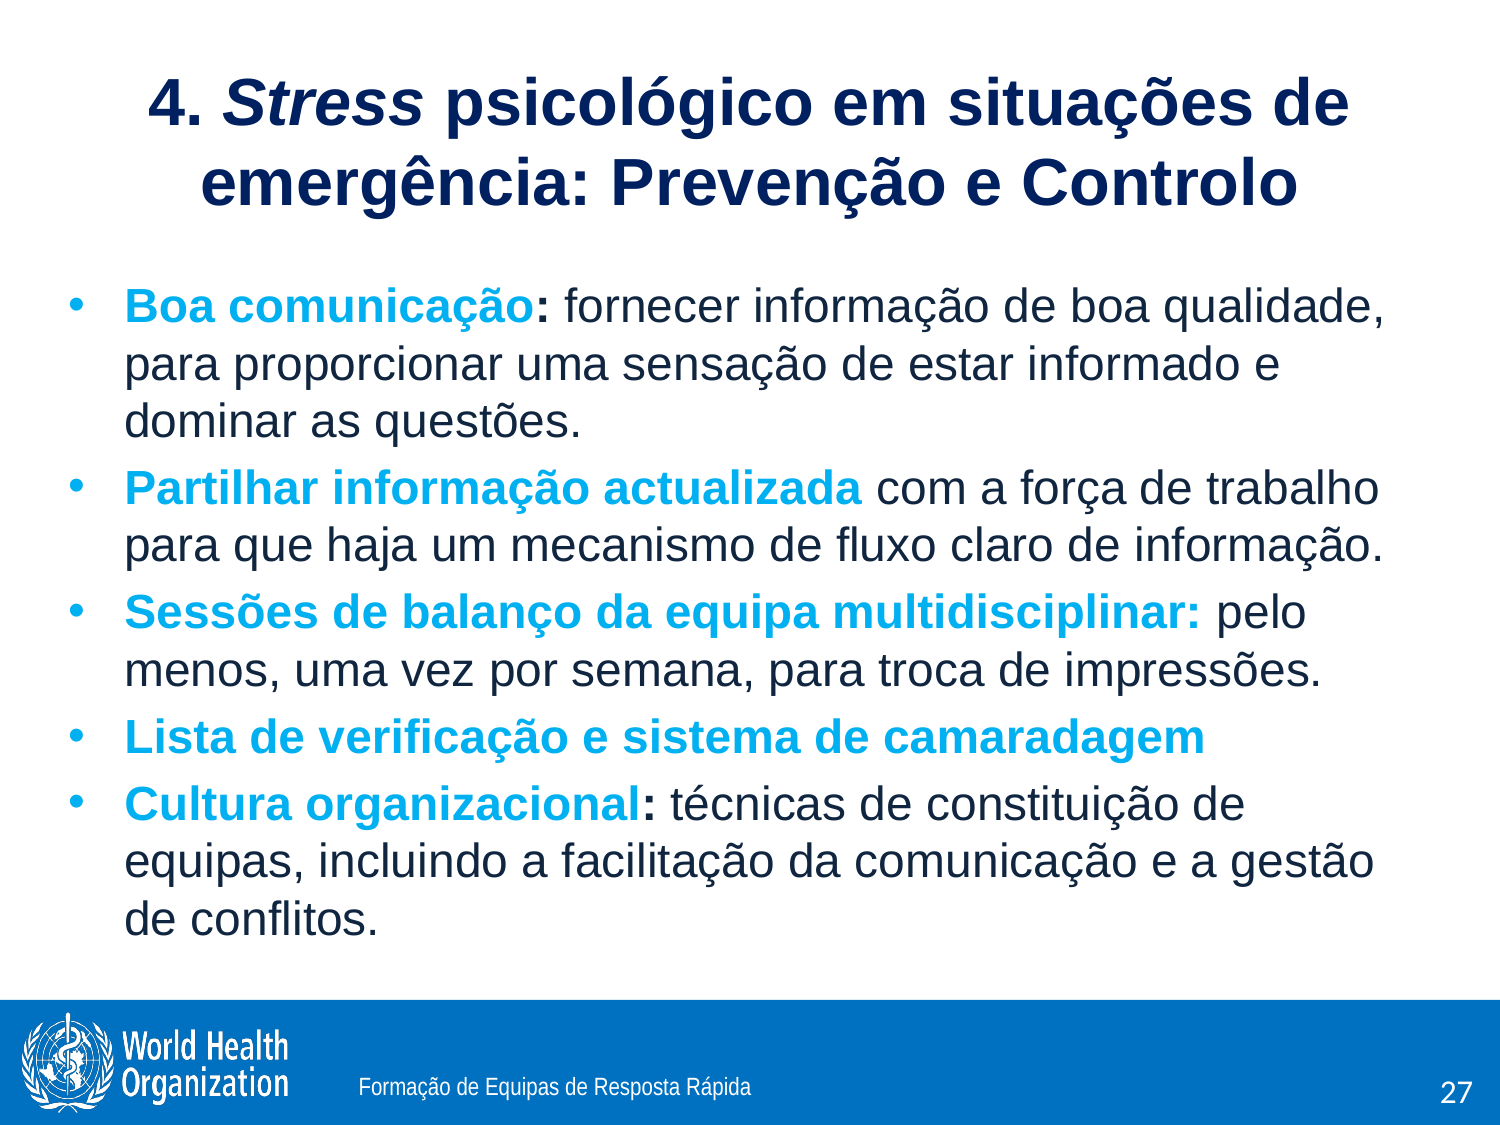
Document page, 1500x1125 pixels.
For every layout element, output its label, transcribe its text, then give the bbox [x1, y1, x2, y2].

list Boa comunicação: fornecer informação de boa qualidade, para proporcionar uma sensação de estar informado e dominar as questões. Partilhar informação actualizada com a força de trabalho para que haja um mecanismo de fluxo claro de informação. Sessões de balanço da equipa multidisciplinar: pelo menos, uma vez por semana, para troca de impressões. Lista de verificação e sistema de camaradagem Cultura organizacional: técnicas de constituição de equipas, incluindo a facilitação da comunicação e a gestão de conflitos. [53, 267, 1404, 1010]
picture [21, 1012, 288, 1113]
title 4. Stress psicológico em situações de emergência: Prevenção e Controlo [75, 45, 1425, 233]
